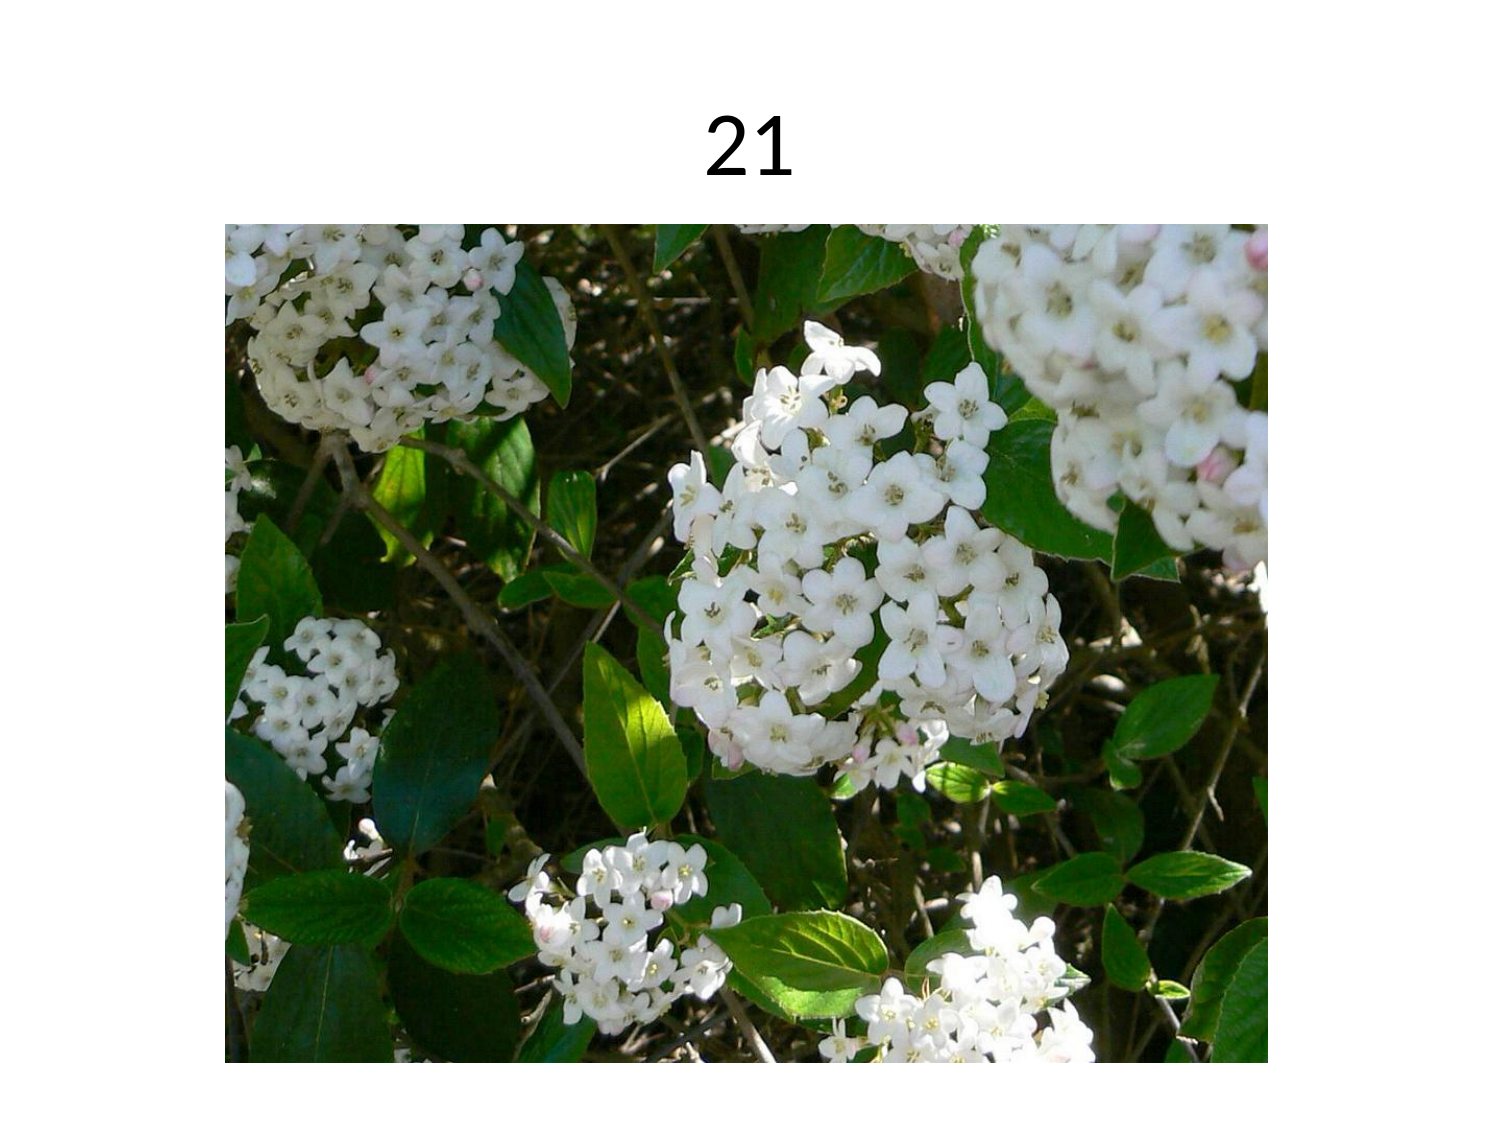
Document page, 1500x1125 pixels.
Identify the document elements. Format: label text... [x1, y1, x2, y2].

title 21 [75, 45, 1425, 233]
picture [224, 224, 1268, 1063]
